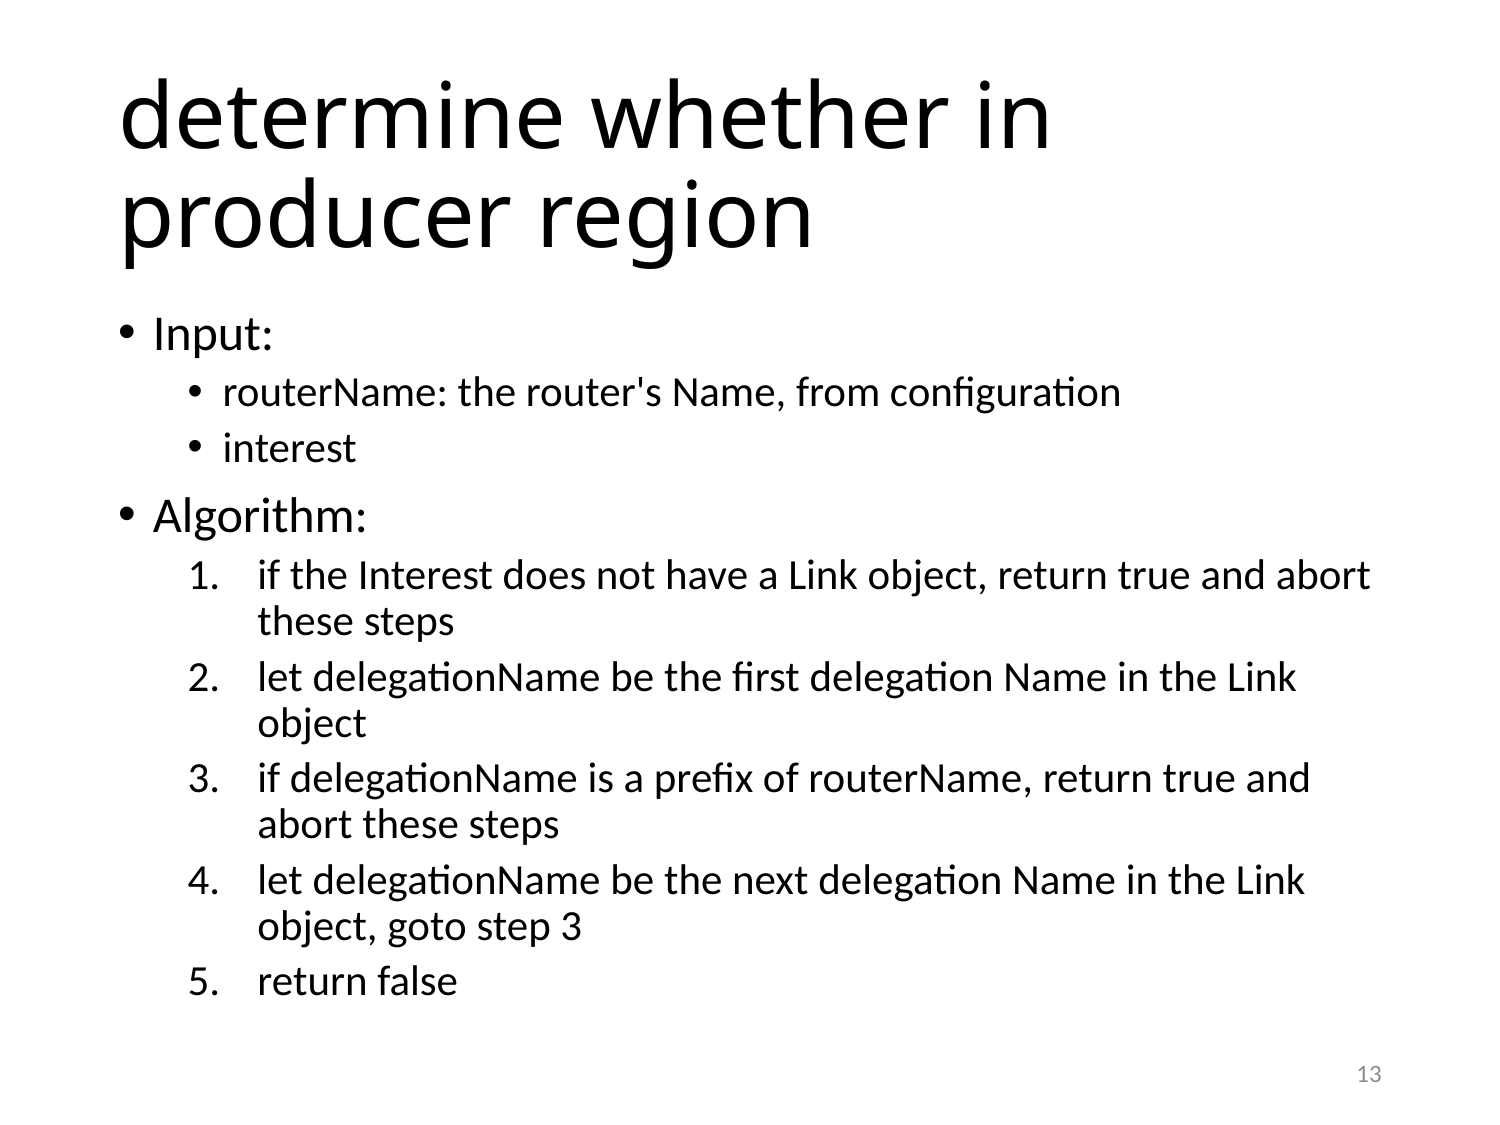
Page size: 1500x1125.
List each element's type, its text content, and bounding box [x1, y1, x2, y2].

list Input: routerName: the router's Name, from configuration interest Algorithm: if the Interest does not have a Link object, return true and abort these steps let delegationName be the first delegation Name in the Link object if delegationName is a prefix of routerName, return true and abort these steps let delegationName be the next delegation Name in the Link object, goto step 3 return false [103, 299, 1397, 1014]
title determine whether in producer region [103, 59, 1397, 278]
slide_number 13 [1059, 1042, 1397, 1103]
